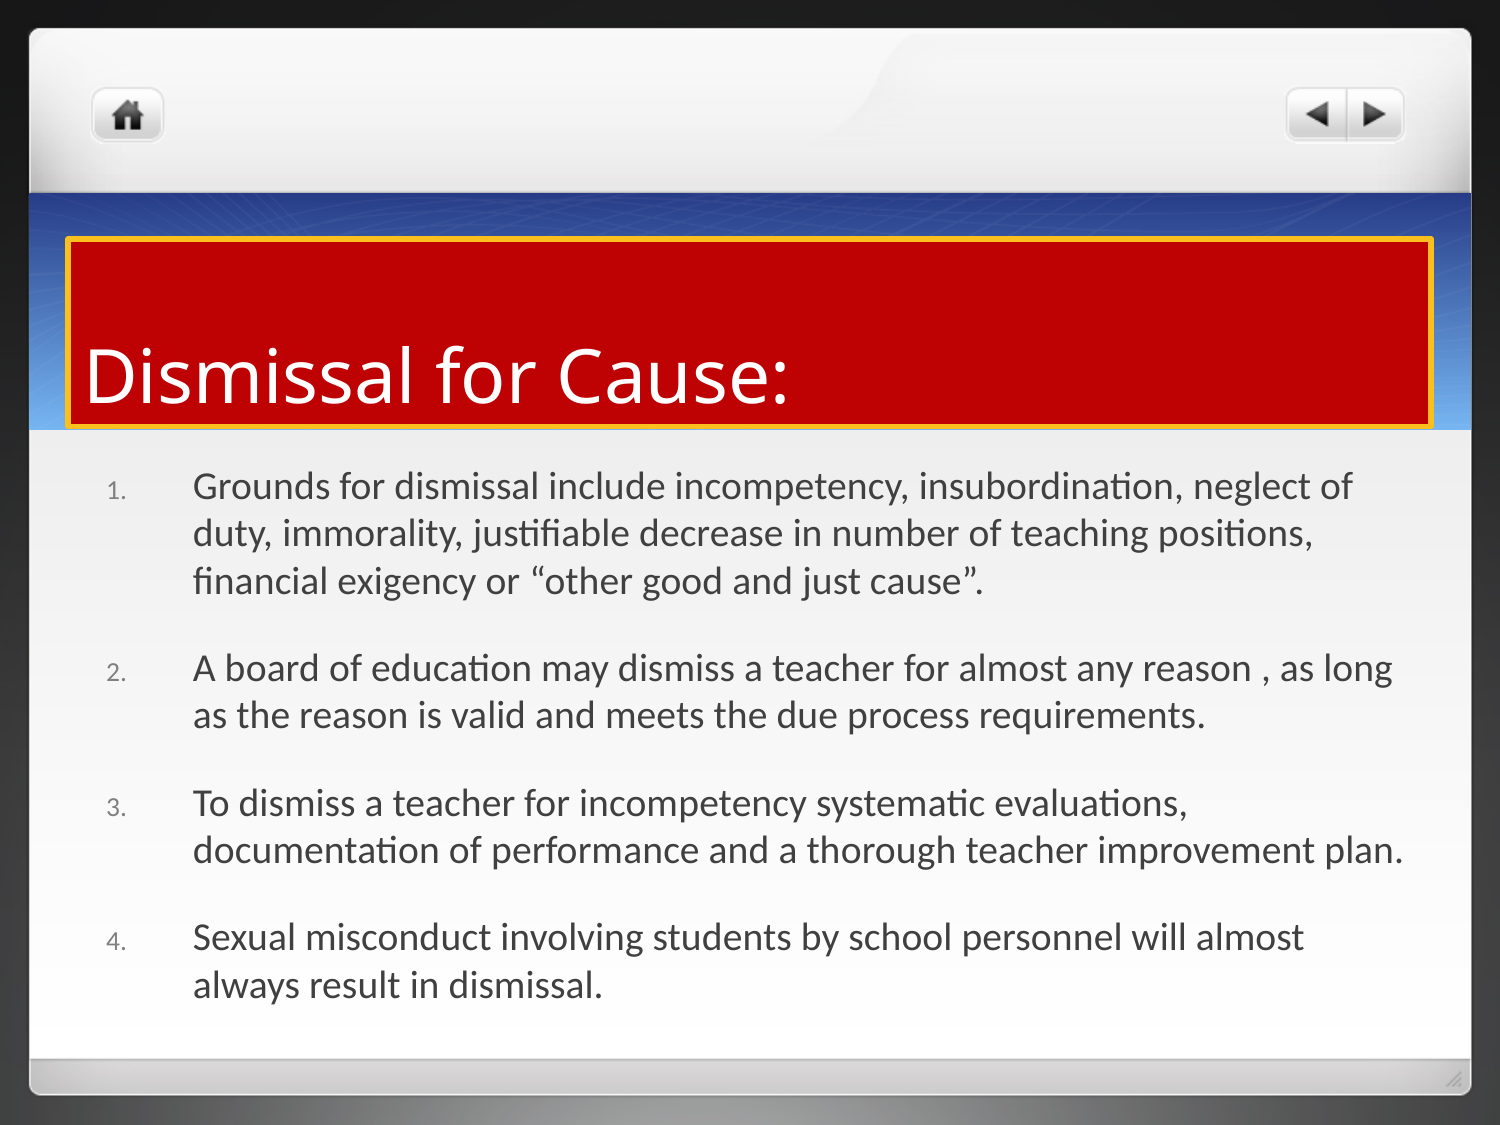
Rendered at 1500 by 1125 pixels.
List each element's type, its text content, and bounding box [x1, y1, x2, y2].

picture [0, 0, 1500, 1125]
title Dismissal for Cause: [65, 236, 1434, 429]
list Grounds for dismissal include incompetency, insubordination, neglect of duty, immorality, justifiable decrease in number of teaching positions, financial exigency or “other good and just cause”. A board of education may dismiss a teacher for almost any reason , as long as the reason is valid and meets the due process requirements. To dismiss a teacher for incompetency systematic evaluations, documentation of performance and a thorough teacher improvement plan. Sexual misconduct involving students by school personnel will almost always result in dismissal. [68, 452, 1432, 1025]
